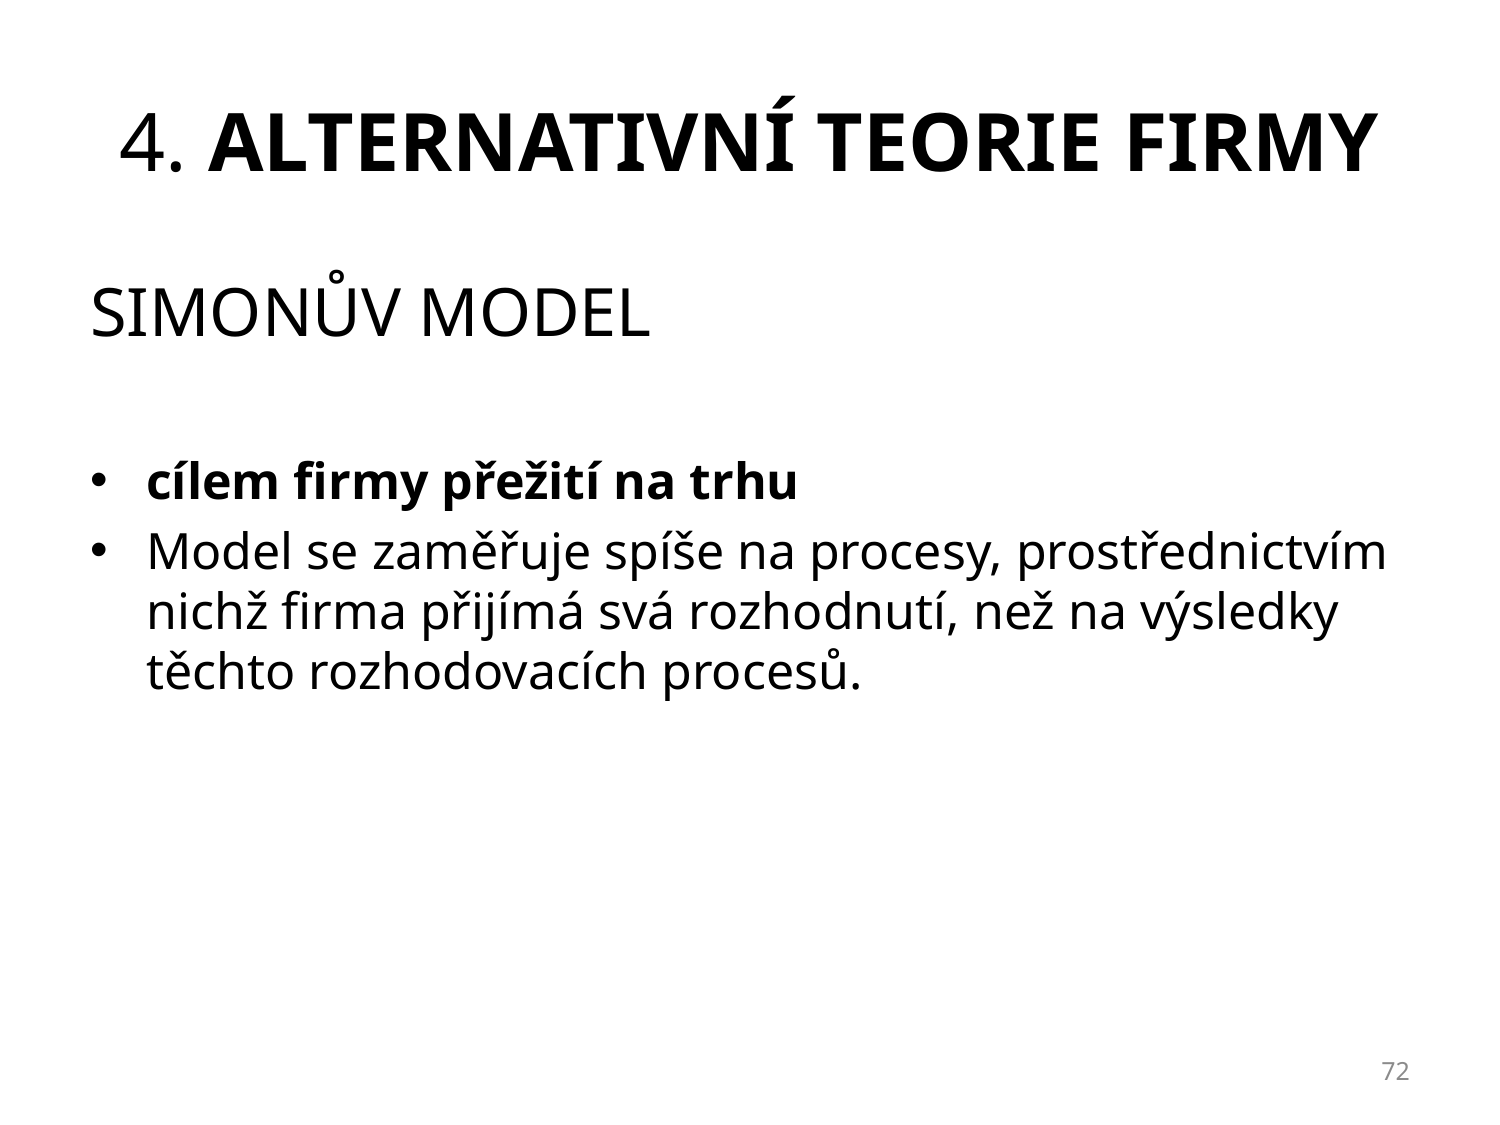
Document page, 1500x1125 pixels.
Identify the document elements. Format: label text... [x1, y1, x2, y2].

slide_number 72 [1074, 1042, 1425, 1103]
title 4. ALTERNATIVNÍ TEORIE FIRMY [75, 45, 1425, 233]
list SIMONŮV MODEL cílem firmy přežití na trhu Model se zaměřuje spíše na procesy, prostřednictvím nichž firma přijímá svá rozhodnutí, než na výsledky těchto rozhodovacích procesů. [75, 262, 1425, 1005]
